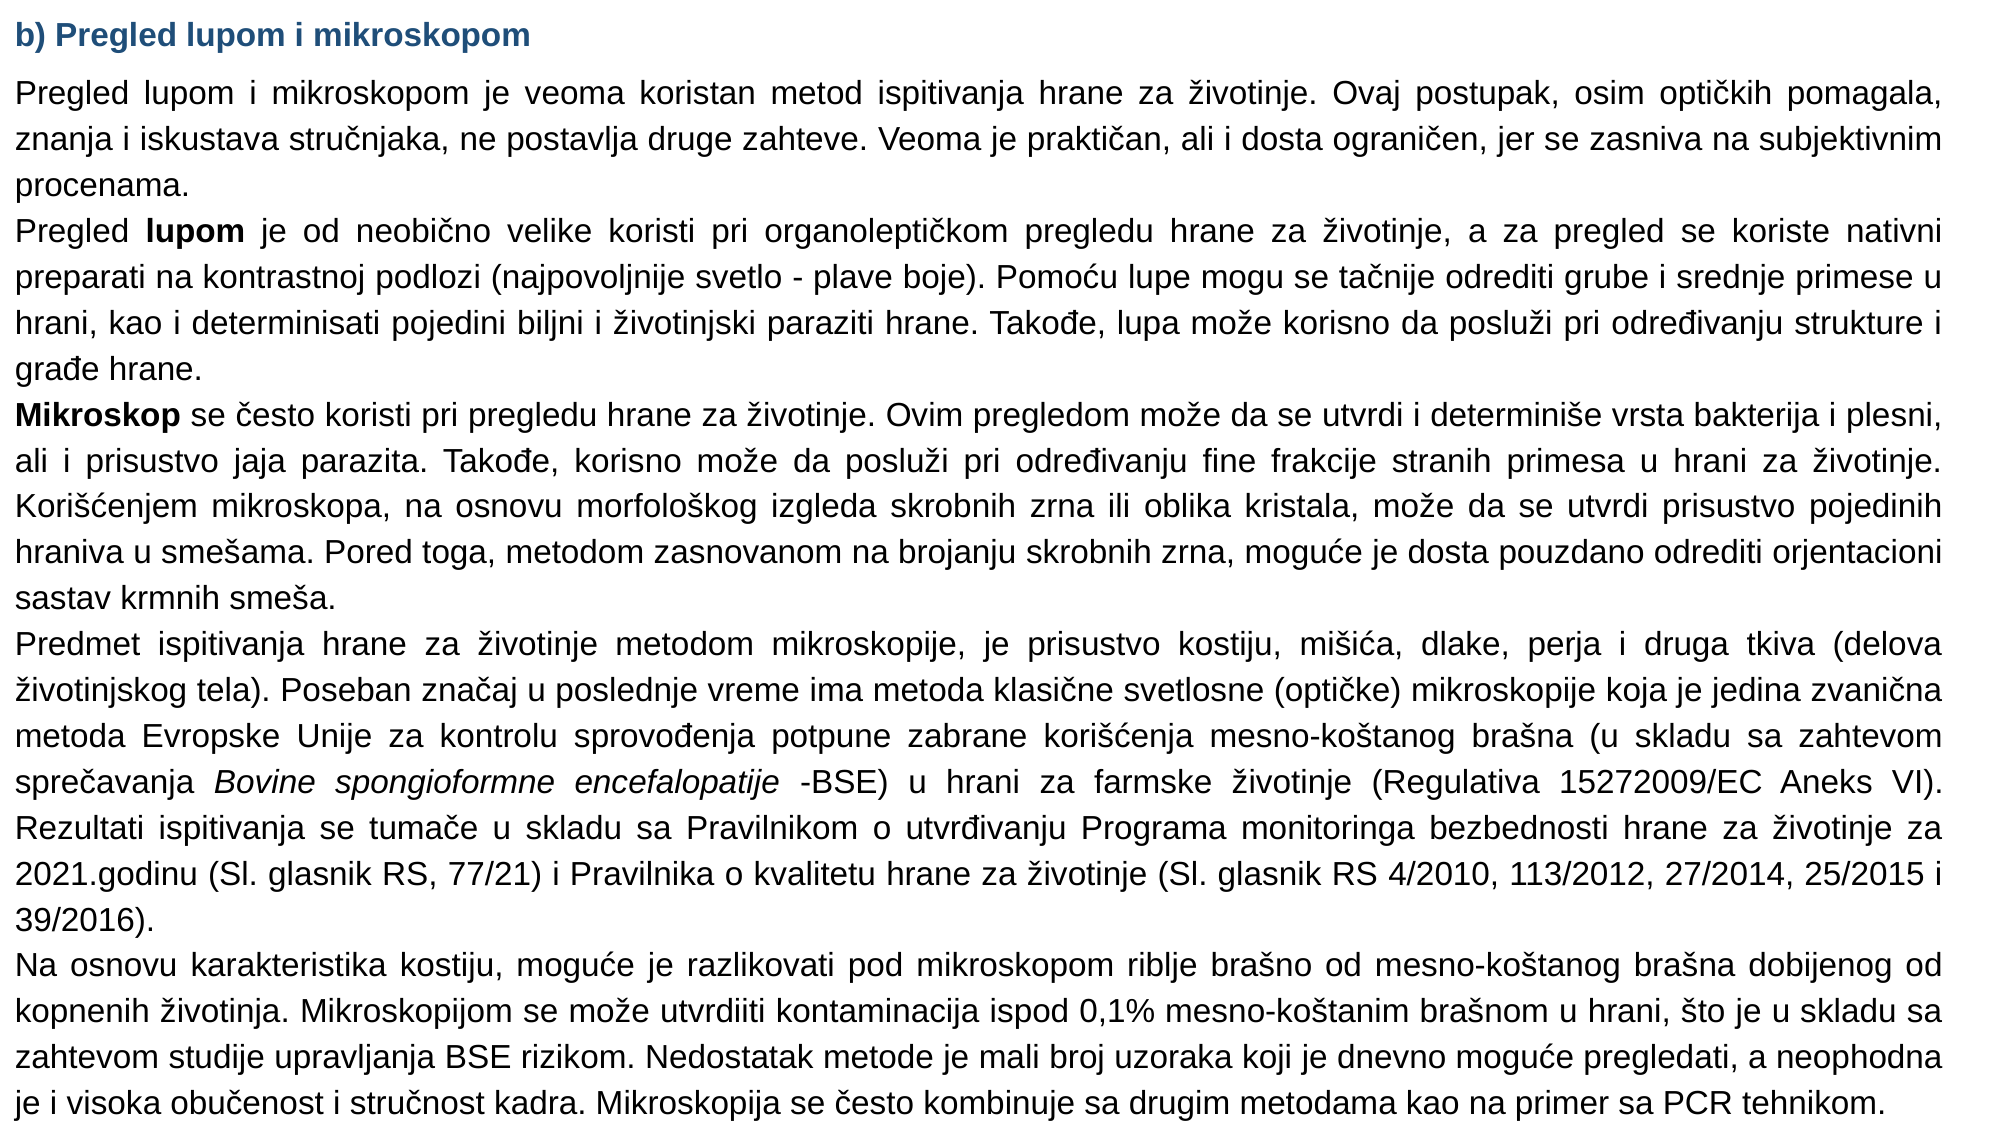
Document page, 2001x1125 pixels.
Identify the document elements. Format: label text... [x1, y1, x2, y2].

text_box b) Pregled lupom i mikroskopom Pregled lupom i mikroskopom je veoma koristan metod ispitivanja hrane za životinje. Ovaj postupak, osim optičkih pomagala, znanja i iskustava stručnjaka, ne postavlja druge zahteve. Veoma je praktičan, ali i dosta ograničen, jer se zasniva na subjektivnim procenama. Pregled lupom je od neobično velike koristi pri organoleptičkom pregledu hrane za životinje, a za pregled se koriste nativni preparati na kontrastnoj podlozi (najpovoljnije svetlo - plave boje). Pomoću lupe mogu se tačnije odrediti grube i srednje primese u hrani, kao i determinisati pojedini biljni i životinjski paraziti hrane. Takođe, lupa može korisno da posluži pri određivanju strukture i građe hrane. Mikroskop se često koristi pri pregledu hrane za životinje. Ovim pregledom može da se utvrdi i determiniše vrsta bakterija i plesni, ali i prisustvo jaja parazita. Takođe, korisno može da posluži pri određivanju fine frakcije stranih primesa u hrani za životinje. Korišćenjem mikroskopa, na osnovu morfološkog izgleda skrobnih zrna ili oblika kristala, može da se utvrdi prisustvo pojedinih hraniva u smešama. Pored toga, metodom zasnovanom na brojanju skrobnih zrna, moguće je dosta pouzdano odrediti orjentacioni sastav krmnih smeša. Predmet ispitivanja hrane za životinje metodom mikroskopije, je prisustvo kostiju, mišića, dlake, perja i druga tkiva (delova životinjskog tela). Poseban značaj u poslednje vreme ima metoda klasične svetlosne (optičke) mikroskopije koja je jedina zvanična metoda Evropske Unije za kontrolu sprovođenja potpune zabrane korišćenja mesno-koštanog brašna (u skladu sa zahtevom sprečavanja Bovine spongioformne encefalopatije -BSE) u hrani za farmske životinje (Regulativa 15272009/EC Aneks VI). Rezultati ispitivanja se tumače u skladu sa Pravilnikom o utvrđivanju Programa monitoringa bezbednosti hrane za životinje za 2021.godinu (Sl. glasnik RS, 77/21) i Pravilnika o kvalitetu hrane za životinje (Sl. glasnik RS 4/2010, 113/2012, 27/2014, 25/2015 i 39/2016). Na osnovu karakteristika kostiju, moguće je razlikovati pod mikroskopom riblje brašno od mesno-koštanog brašna dobijenog od kopnenih životinja. Mikroskopijom se može utvrdiiti kontaminacija ispod 0,1% mesno-koštanim brašnom u hrani, što je u skladu sa zahtevom studije upravljanja BSE rizikom. Nedostatak metode je mali broj uzoraka koji je dnevno moguće pregledati, a neophodna je i visoka obučenost i stručnost kadra. Mikroskopija se često kombinuje sa drugim metodama kao na primer sa PCR tehnikom. [0, 0, 1961, 1125]
